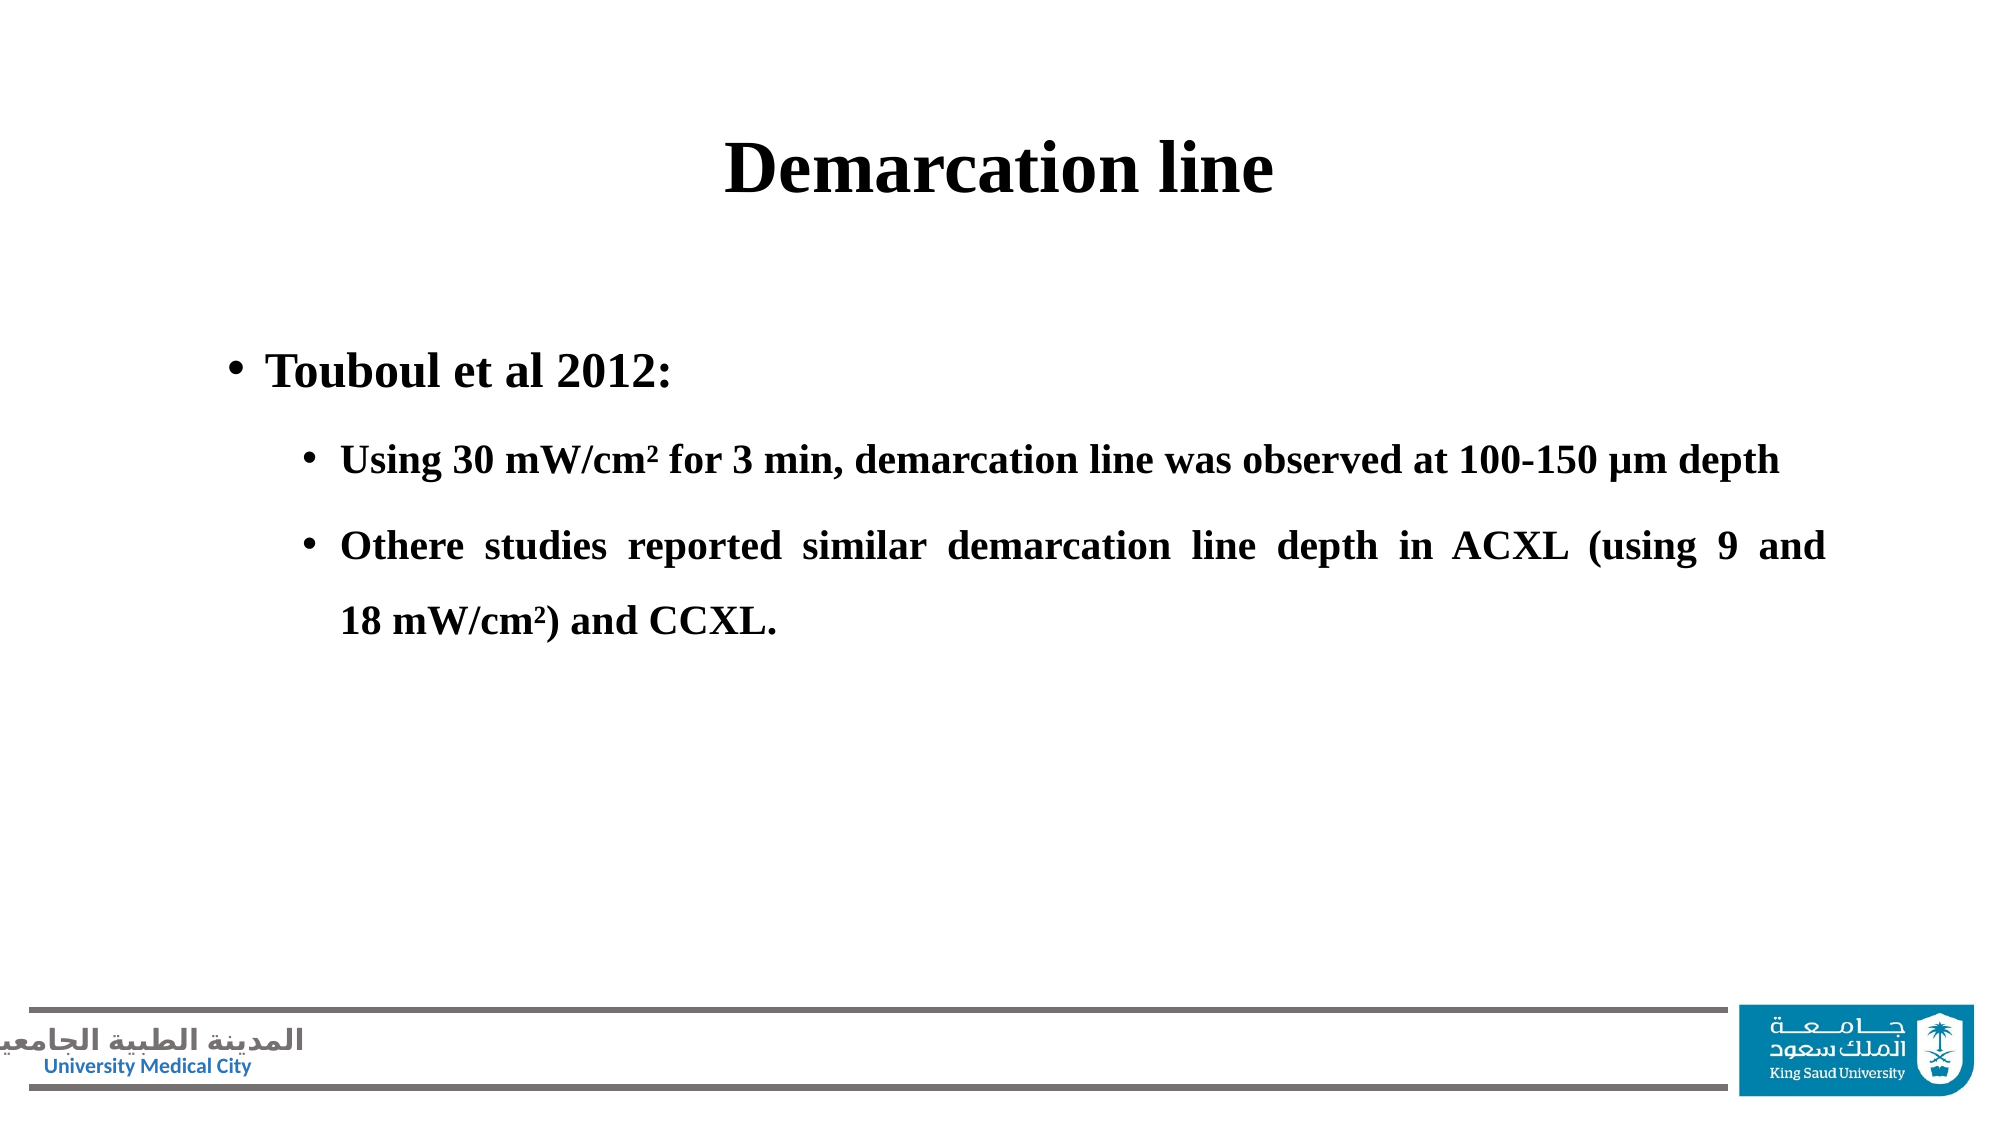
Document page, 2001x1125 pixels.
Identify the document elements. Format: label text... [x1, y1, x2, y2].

title Demarcation line [137, 59, 1863, 278]
text_box University Medical City [0, 1044, 331, 1086]
picture [1737, 1002, 1976, 1099]
list Touboul et al 2012: Using 30 mW/cm² for 3 min, demarcation line was observed at 100-150 µm depth Othere studies reported similar demarcation line depth in ACXL (using 9 and 18 mW/cm²) and CCXL. [137, 299, 1863, 1014]
text_box المدينة الطبية الجامعية [0, 1014, 331, 1044]
